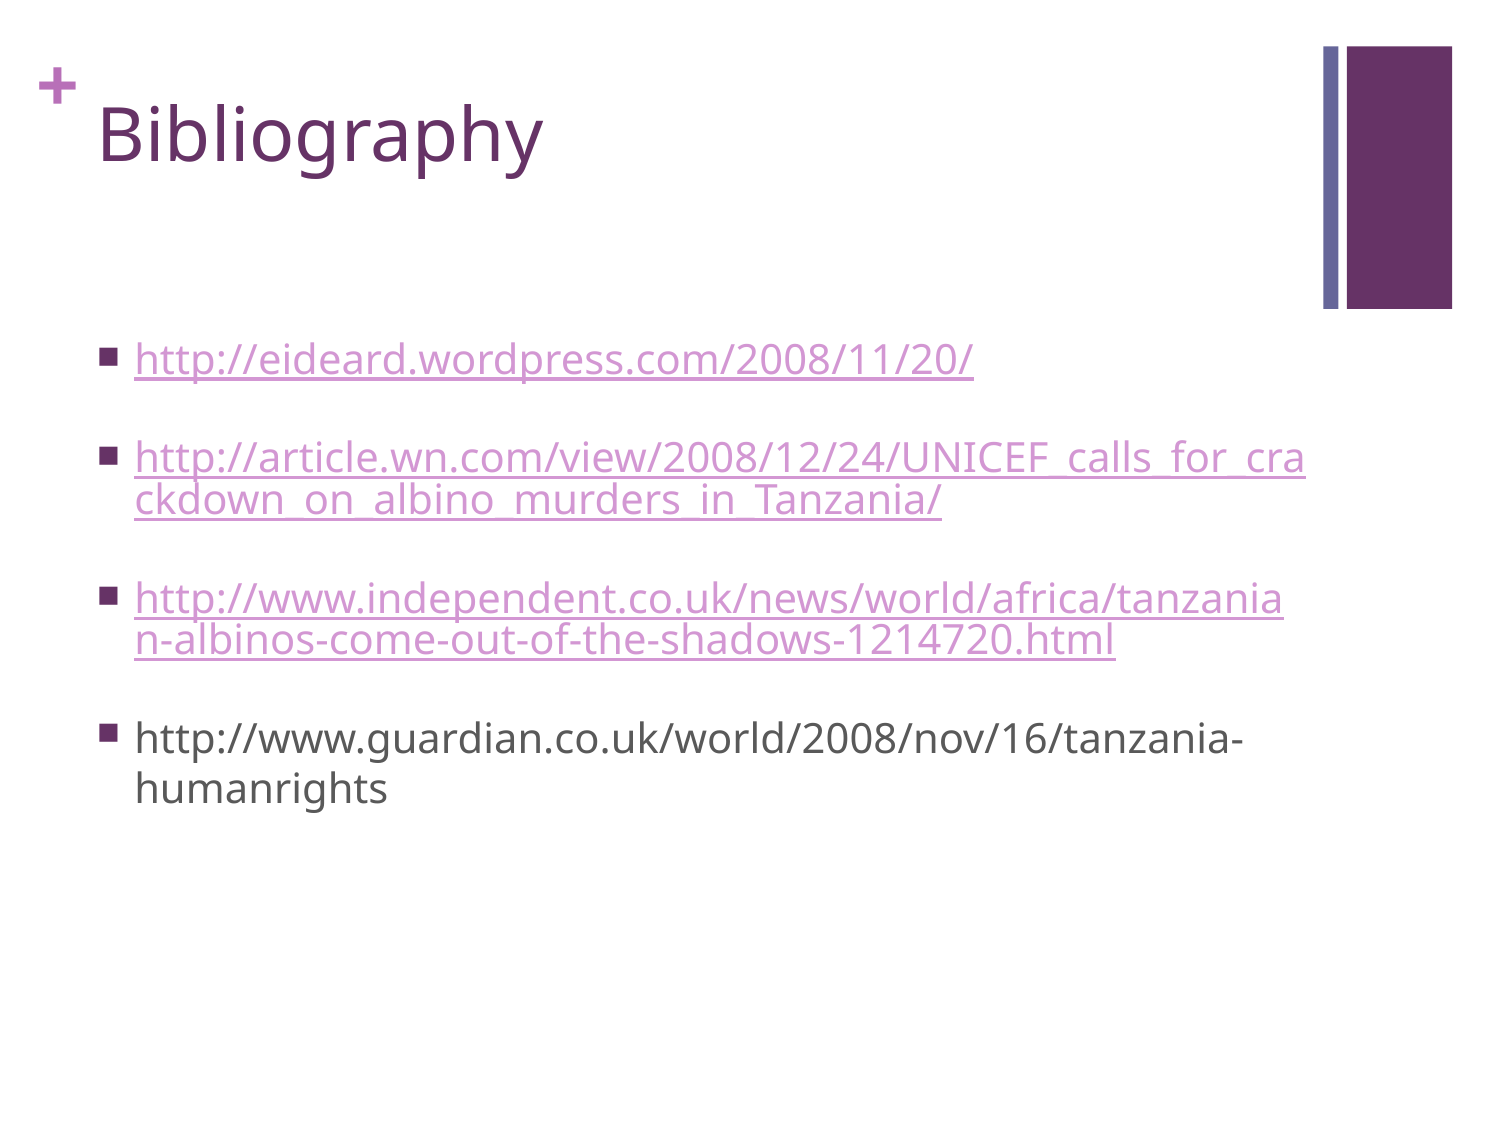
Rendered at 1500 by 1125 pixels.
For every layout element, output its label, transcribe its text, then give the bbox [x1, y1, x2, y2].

list http://eideard.wordpress.com/2008/11/20/ http://article.wn.com/view/2008/12/24/UNICEF_calls_for_crackdown_on_albino_murders_in_Tanzania/ http://www.independent.co.uk/news/world/africa/tanzanian-albinos-come-out-of-the-shadows-1214720.html http://www.guardian.co.uk/world/2008/nov/16/tanzania-humanrights [81, 324, 1322, 1005]
title Bibliography [81, 79, 1322, 263]
